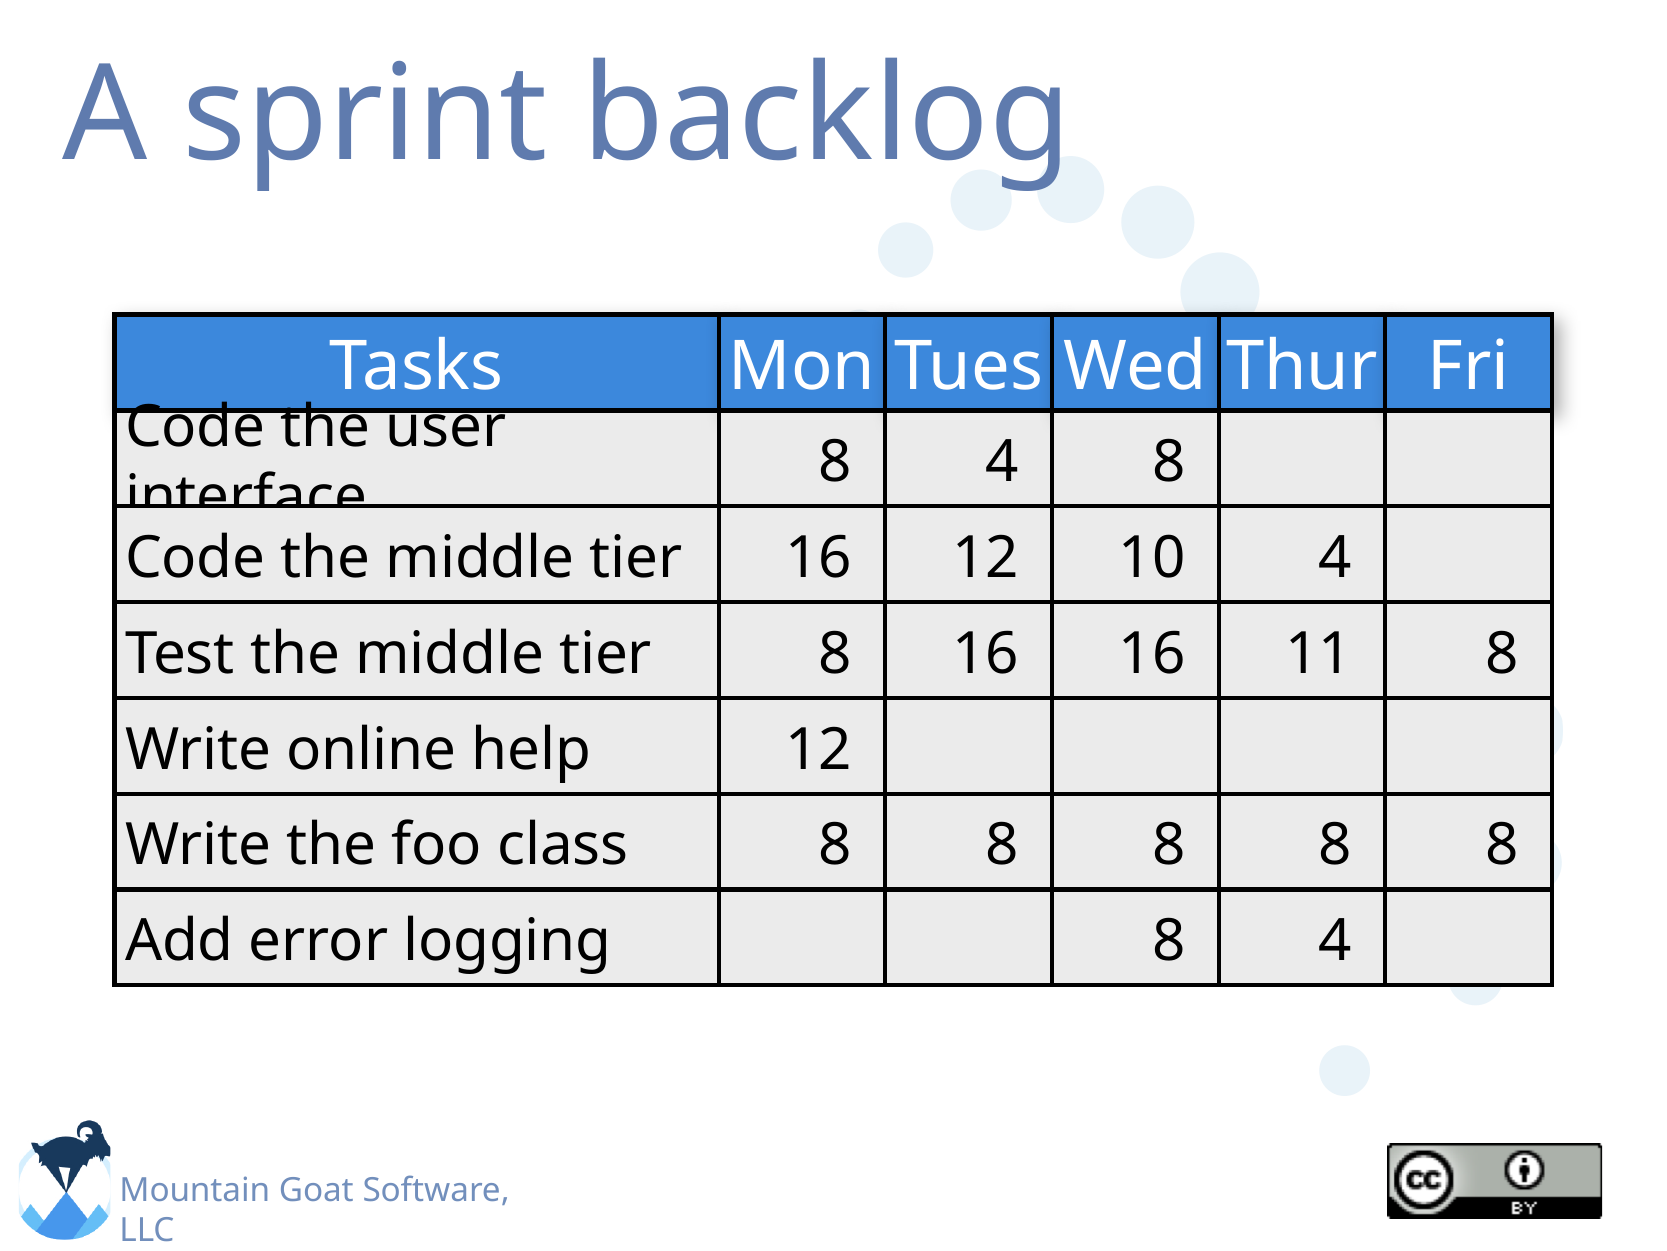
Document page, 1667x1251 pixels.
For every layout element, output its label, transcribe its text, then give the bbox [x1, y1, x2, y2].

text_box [114, 314, 718, 410]
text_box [1219, 410, 1385, 986]
picture [18, 1120, 111, 1240]
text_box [1385, 410, 1553, 986]
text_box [1051, 314, 1218, 410]
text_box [1218, 314, 1385, 410]
picture [1387, 1143, 1603, 1219]
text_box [718, 314, 885, 410]
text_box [1385, 314, 1553, 410]
title A sprint backlog [55, 18, 1609, 195]
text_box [885, 314, 1051, 410]
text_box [114, 410, 1219, 986]
